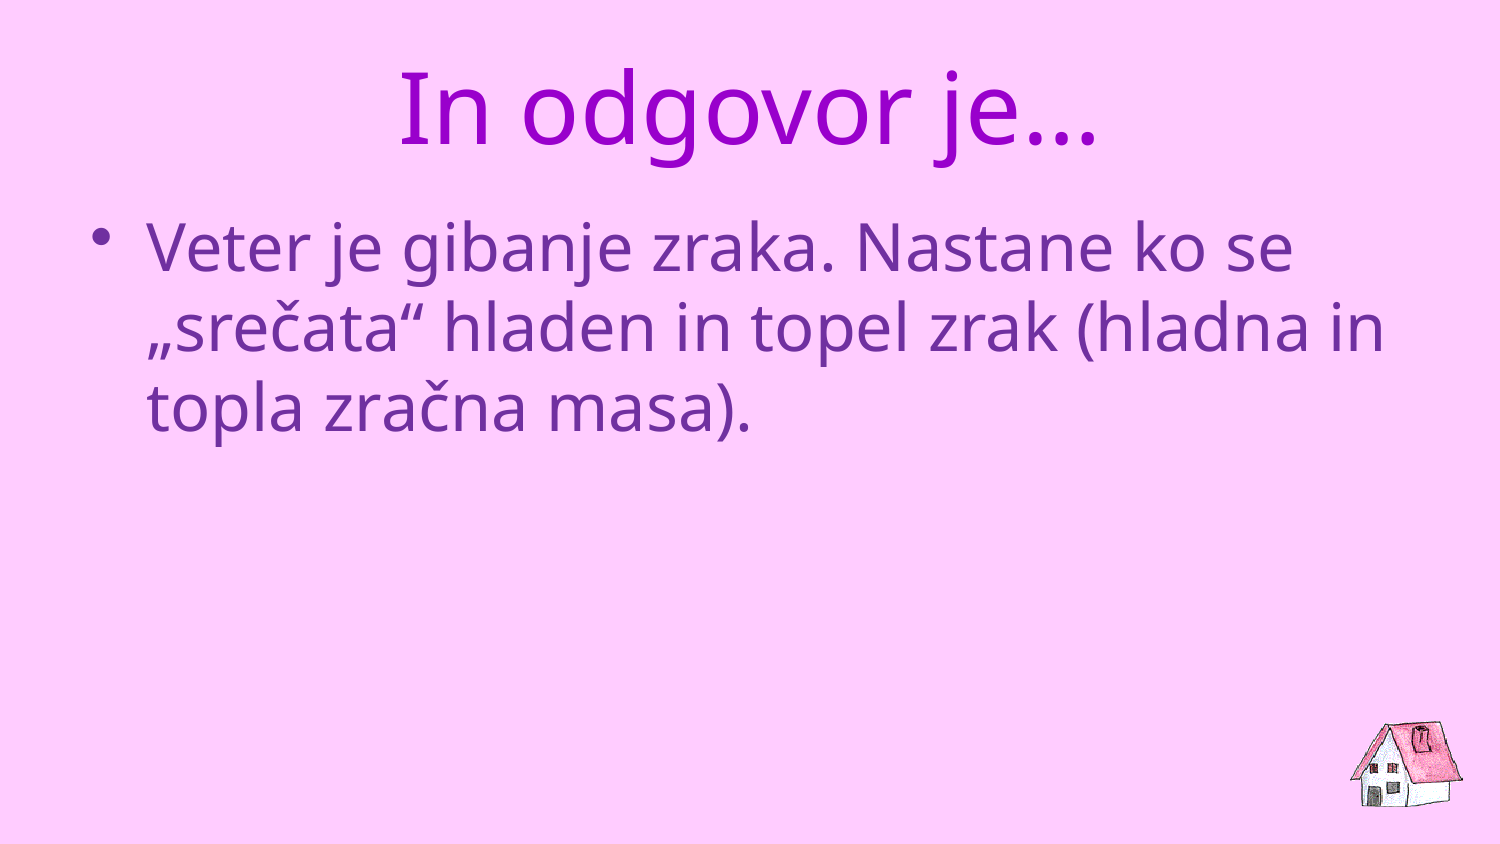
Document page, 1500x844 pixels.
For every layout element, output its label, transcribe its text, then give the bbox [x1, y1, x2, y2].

list Veter je gibanje zraka. Nastane ko se „srečata“ hladen in topel zrak (hladna in topla zračna masa). [74, 196, 1426, 754]
title In odgovor je… [74, 33, 1426, 175]
picture [1349, 721, 1463, 808]
